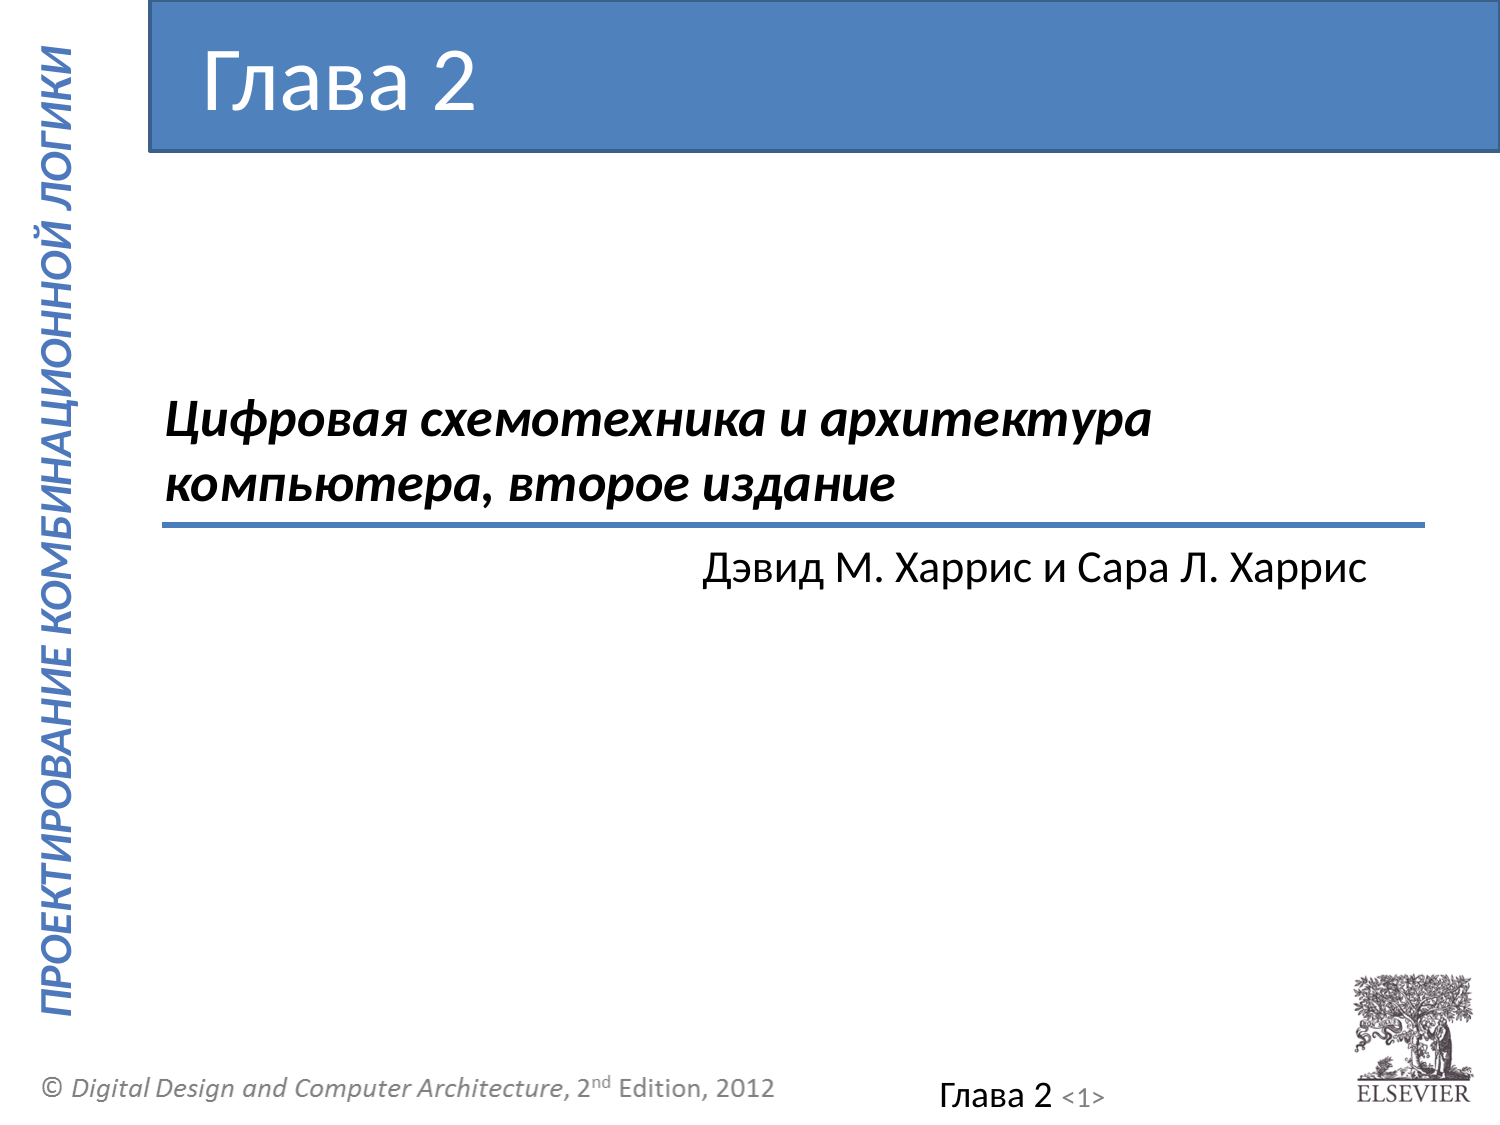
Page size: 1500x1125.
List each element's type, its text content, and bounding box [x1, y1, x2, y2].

text_box Цифровая схемотехника и архитектура компьютера, второе издание [150, 374, 1388, 520]
text_box Дэвид М. Харрис и Сара Л. Харрис [687, 529, 1463, 599]
picture [0, 0, 1500, 1125]
text_box Глава 2 [187, 11, 1488, 136]
